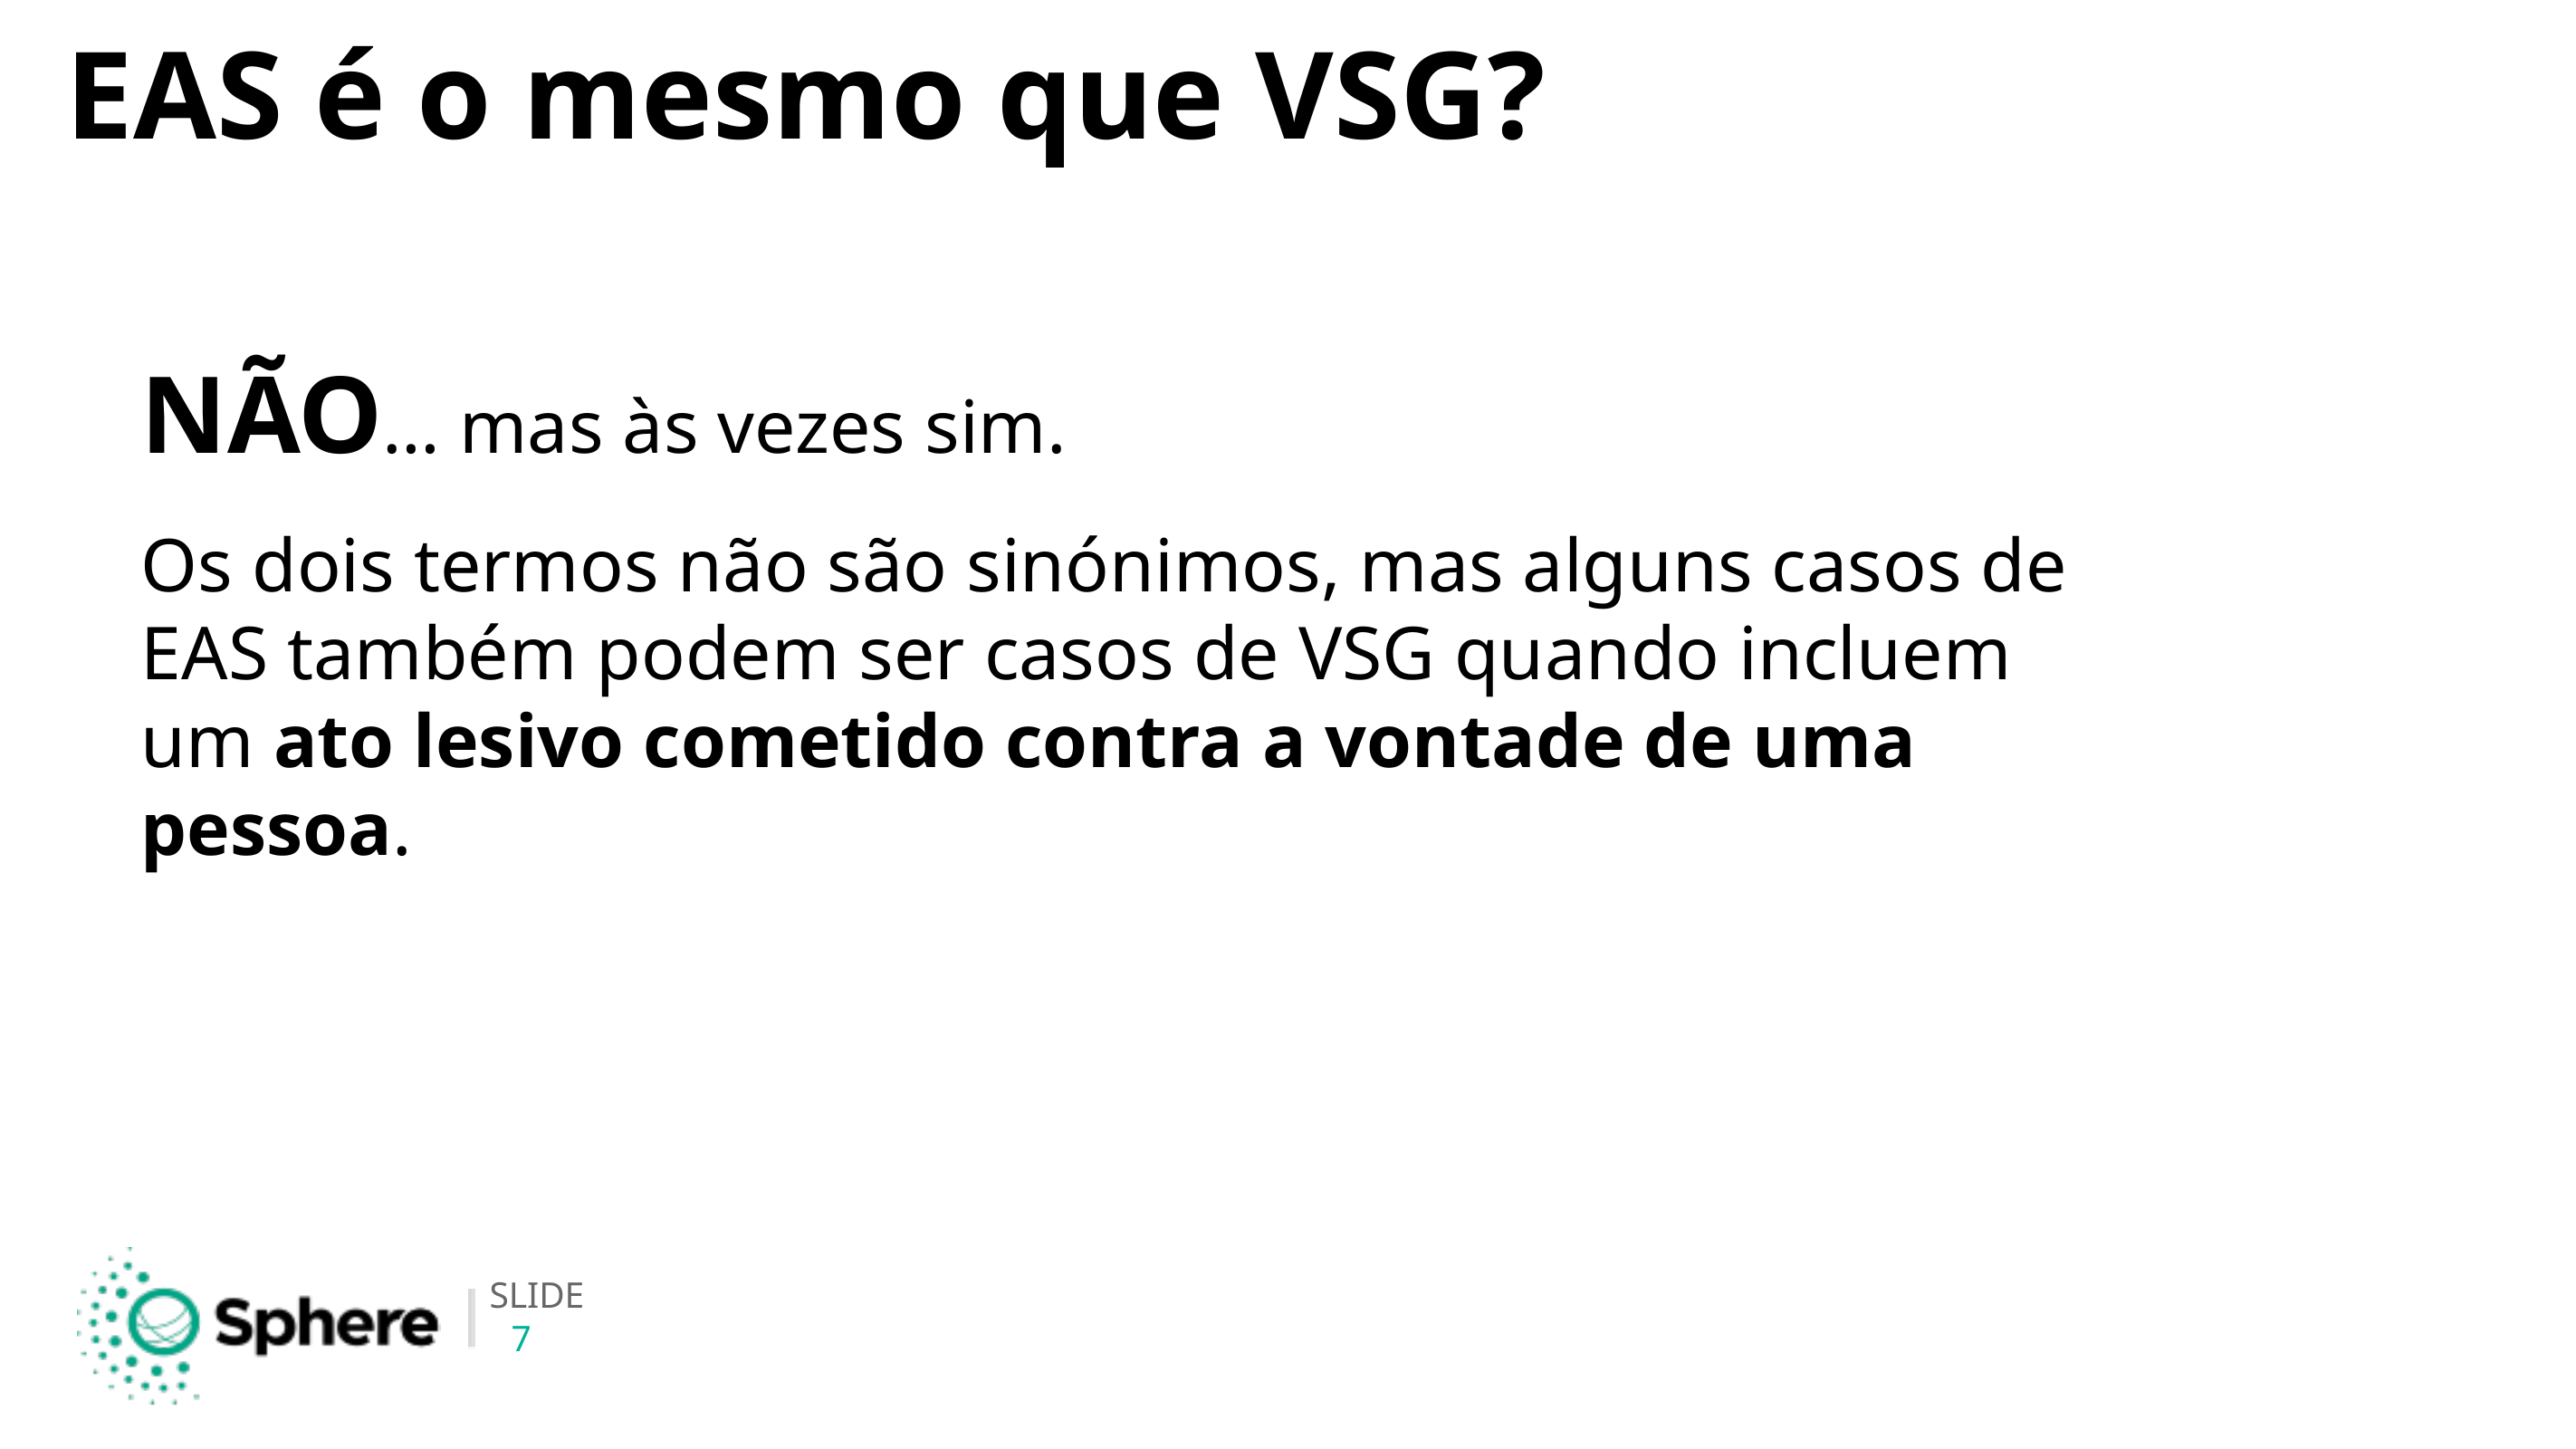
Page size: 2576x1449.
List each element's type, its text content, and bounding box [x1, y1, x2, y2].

picture [77, 1247, 441, 1407]
picture [468, 1289, 479, 1349]
list NÃO… mas às vezes sim. Os dois termos não são sinónimos, mas alguns casos de EAS também podem ser casos de VSG quando incluem um ato lesivo cometido contra a vontade de uma pessoa. [132, 339, 2149, 878]
title EAS é o mesmo que VSG? [57, 10, 1648, 187]
slide_number 7 [503, 1308, 540, 1367]
